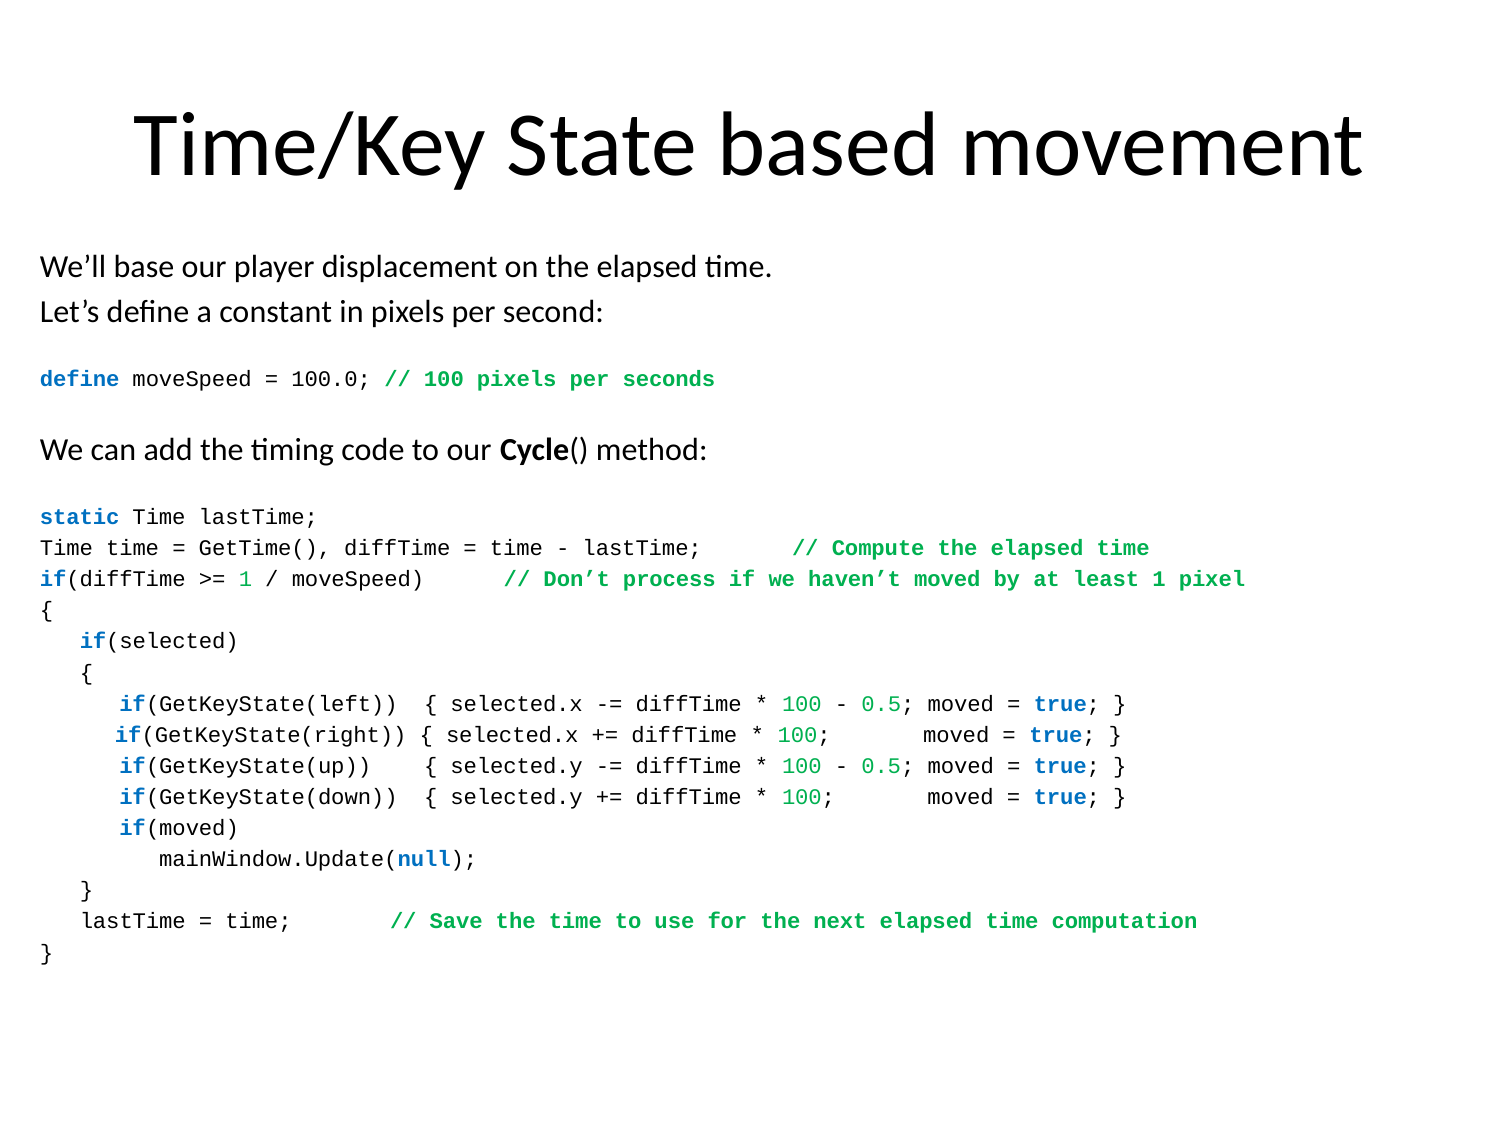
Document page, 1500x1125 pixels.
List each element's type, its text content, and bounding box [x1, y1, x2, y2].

list We’ll base our player displacement on the elapsed time. Let’s define a constant in pixels per second: define moveSpeed = 100.0; // 100 pixels per seconds We can add the timing code to our Cycle() method: static Time lastTime; Time time = GetTime(), diffTime = time - lastTime; // Compute the elapsed time if(diffTime >= 1 / moveSpeed) // Don’t process if we haven’t moved by at least 1 pixel { if(selected) { if(GetKeyState(left)) { selected.x -= diffTime * 100 - 0.5; moved = true; } if(GetKeyState(right)) { selected.x += diffTime * 100; moved = true; } if(GetKeyState(up)) { selected.y -= diffTime * 100 - 0.5; moved = true; } if(GetKeyState(down)) { selected.y += diffTime * 100; moved = true; } if(moved) mainWindow.Update(null); } lastTime = time; // Save the time to use for the next elapsed time computation } [24, 237, 1500, 980]
title Time/Key State based movement [75, 45, 1425, 233]
